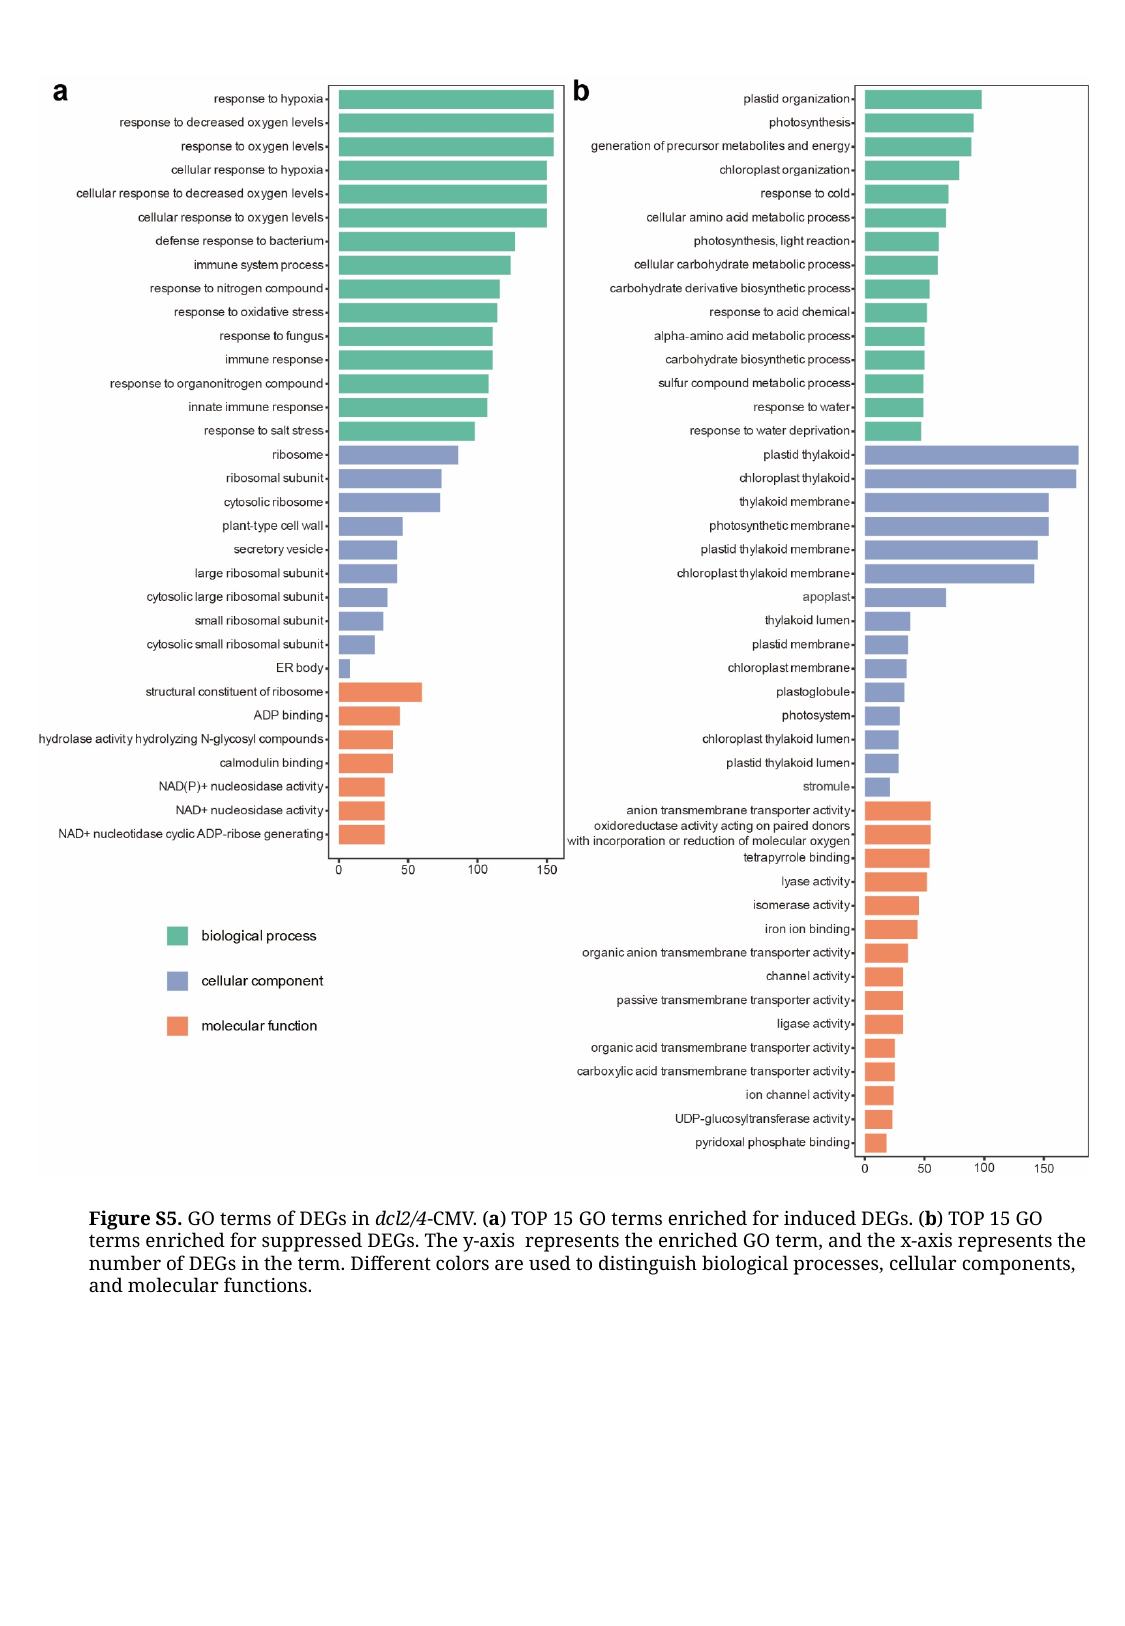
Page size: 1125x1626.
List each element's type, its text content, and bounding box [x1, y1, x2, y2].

picture [38, 75, 1089, 1177]
text_box Figure S5. GO terms of DEGs in dcl2/4-CMV. (a) TOP 15 GO terms enriched for induced DEGs. (b) TOP 15 GO terms enriched for suppressed DEGs. The y-axis represents the enriched GO term, and the x-axis represents the number of DEGs in the term. Different colors are used to distinguish biological processes, cellular components, and molecular functions. [74, 1199, 1105, 1304]
